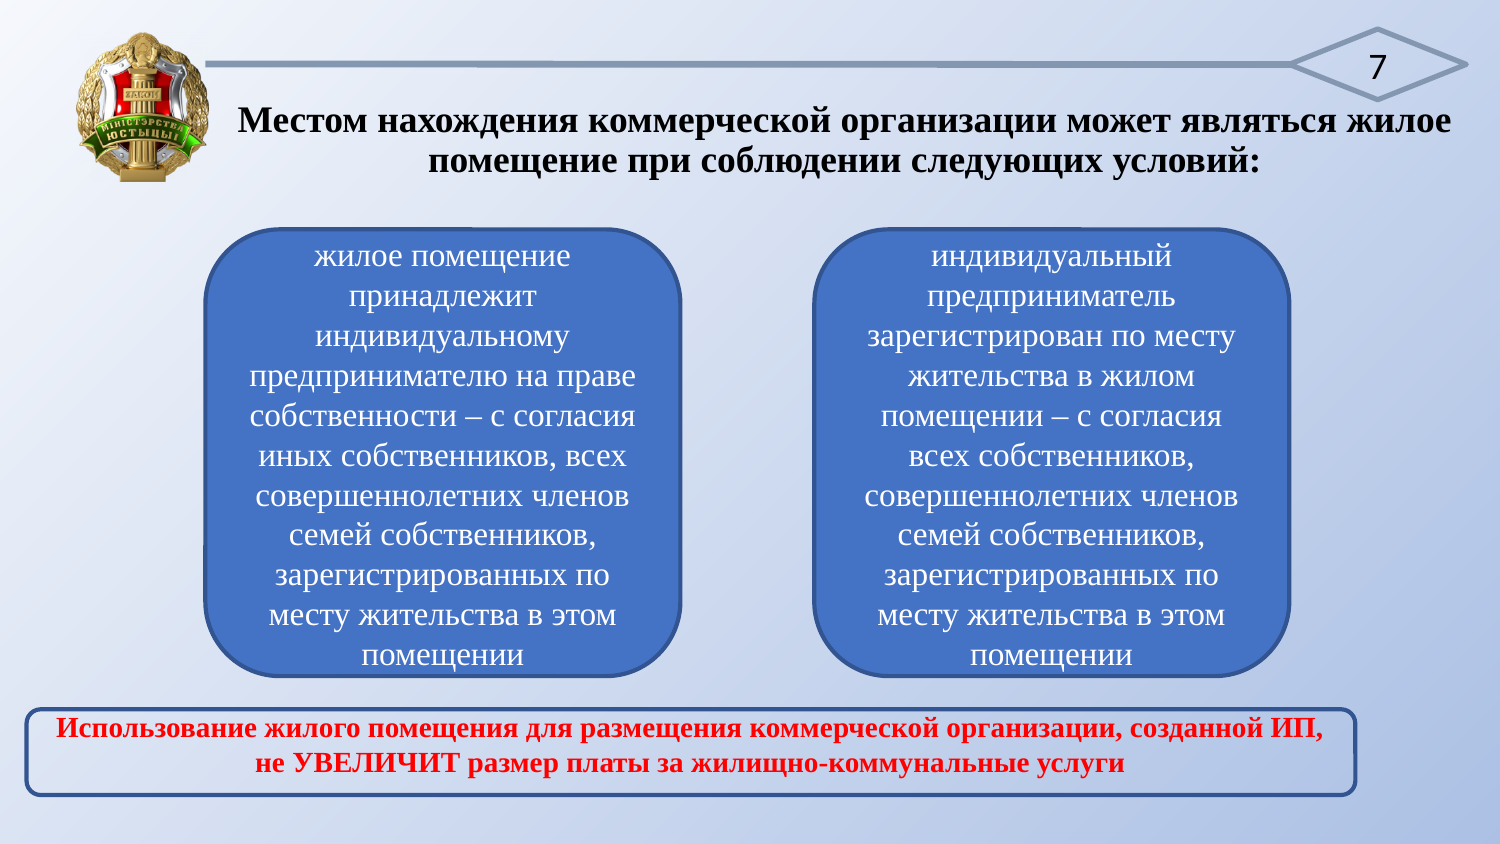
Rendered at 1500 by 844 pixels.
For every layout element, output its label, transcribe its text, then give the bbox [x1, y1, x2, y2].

text_box Использование жилого помещения для размещения коммерческой организации, созданной ИП, не УВЕЛИЧИТ размер платы за жилищно-коммунальные услуги [25, 701, 1355, 786]
text_box индивидуальный предприниматель зарегистрирован по месту жительства в жилом помещении – с согласия всех собственников, совершеннолетних членов семей собственников, зарегистрированных по месту жительства в этом помещении [812, 227, 1292, 679]
text_box 7 [1287, 27, 1469, 102]
text_box жилое помещение принадлежит индивидуальному предпринимателю на праве собственности – с согласия иных собственников, всех совершеннолетних членов семей собственников, зарегистрированных по месту жительства в этом помещении [203, 227, 683, 679]
title Местом нахождения коммерческой организации может являться жилое помещение при соблюдении следующих условий: [223, 99, 1467, 182]
picture [76, 31, 210, 182]
text_box [24, 715, 1358, 798]
